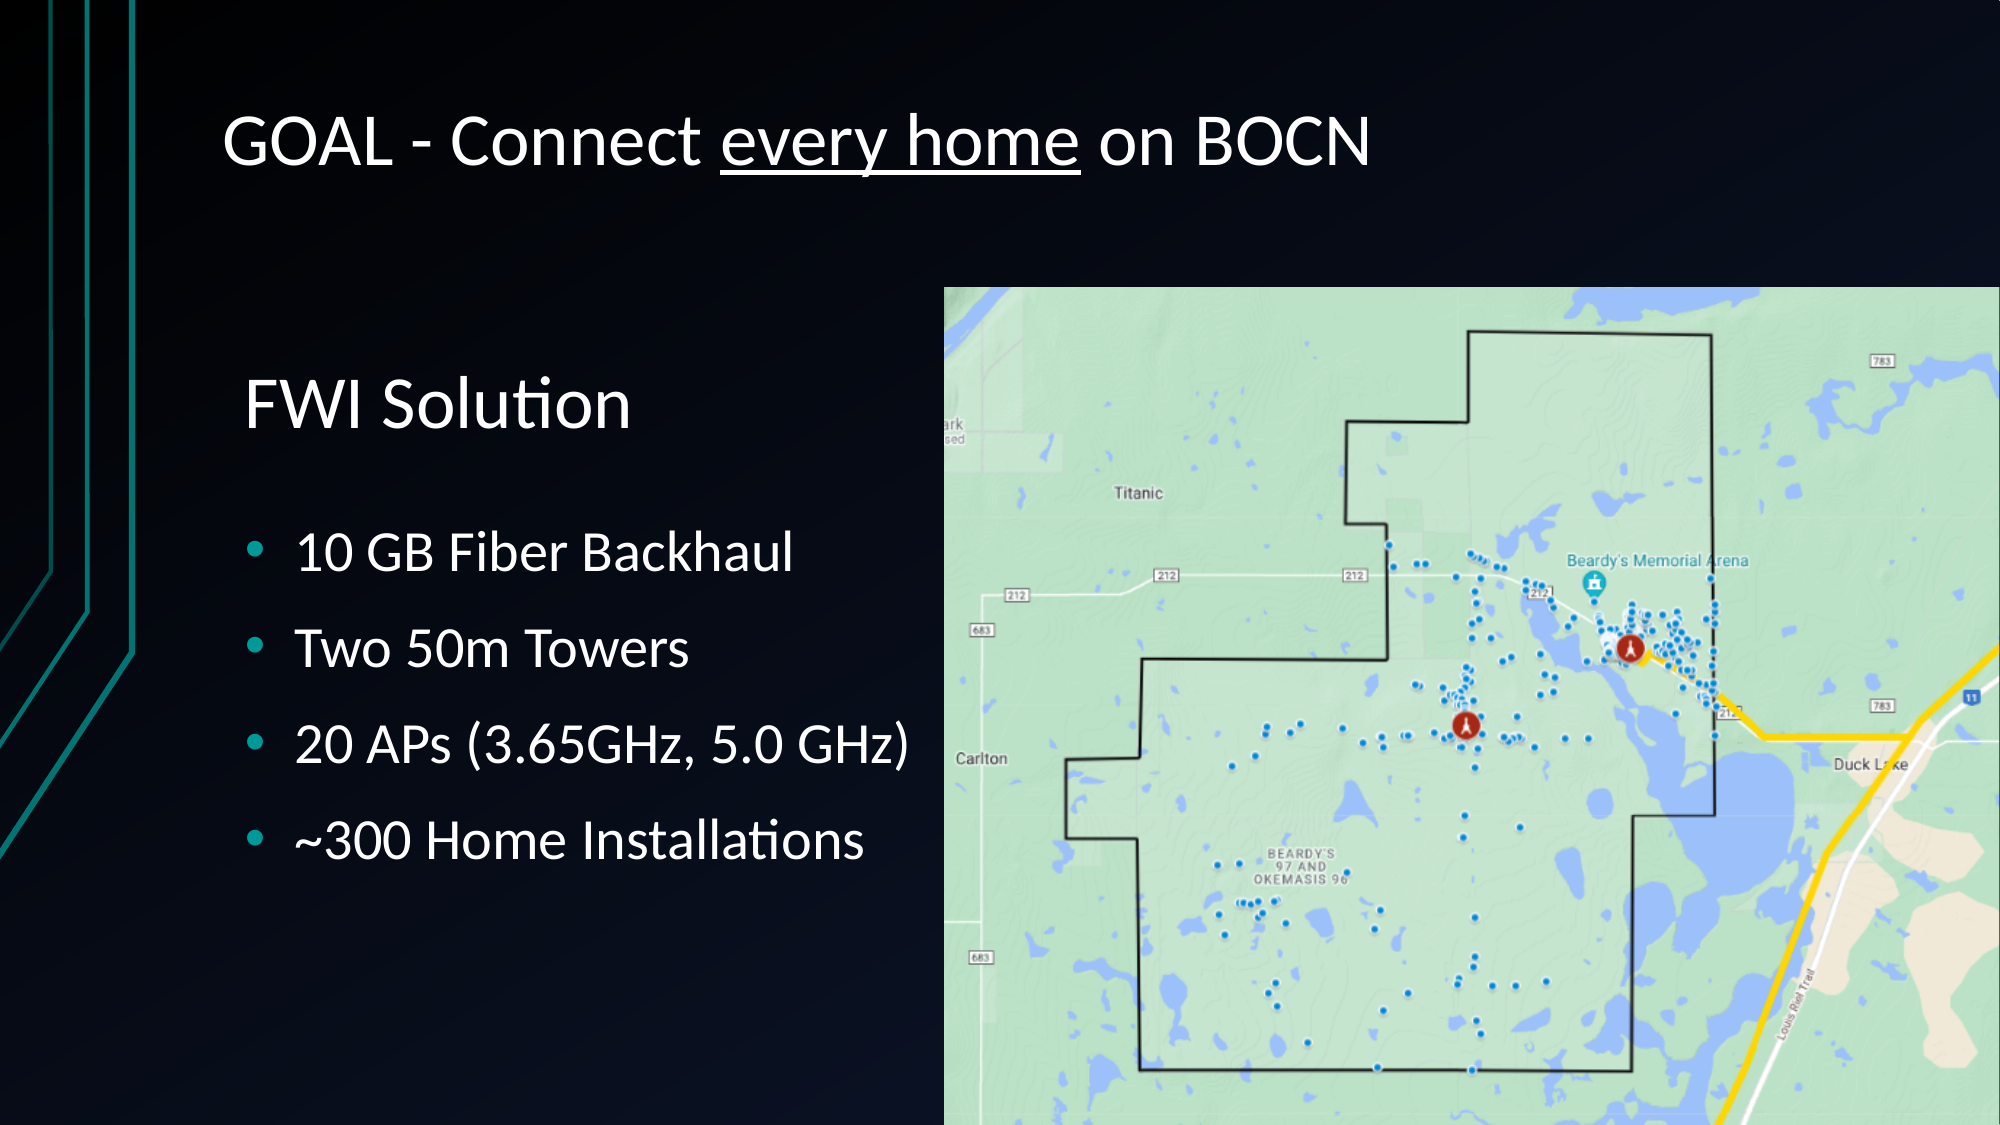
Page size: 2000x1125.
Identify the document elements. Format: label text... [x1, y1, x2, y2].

title FWI Solution [224, 346, 813, 455]
text_box GOAL - Connect every home on BOCN [202, 83, 1903, 192]
picture [944, 287, 2000, 1125]
list 10 GB Fiber Backhaul Two 50m Towers 20 APs (3.65GHz, 5.0 GHz) ~300 Home Installations [224, 510, 941, 886]
